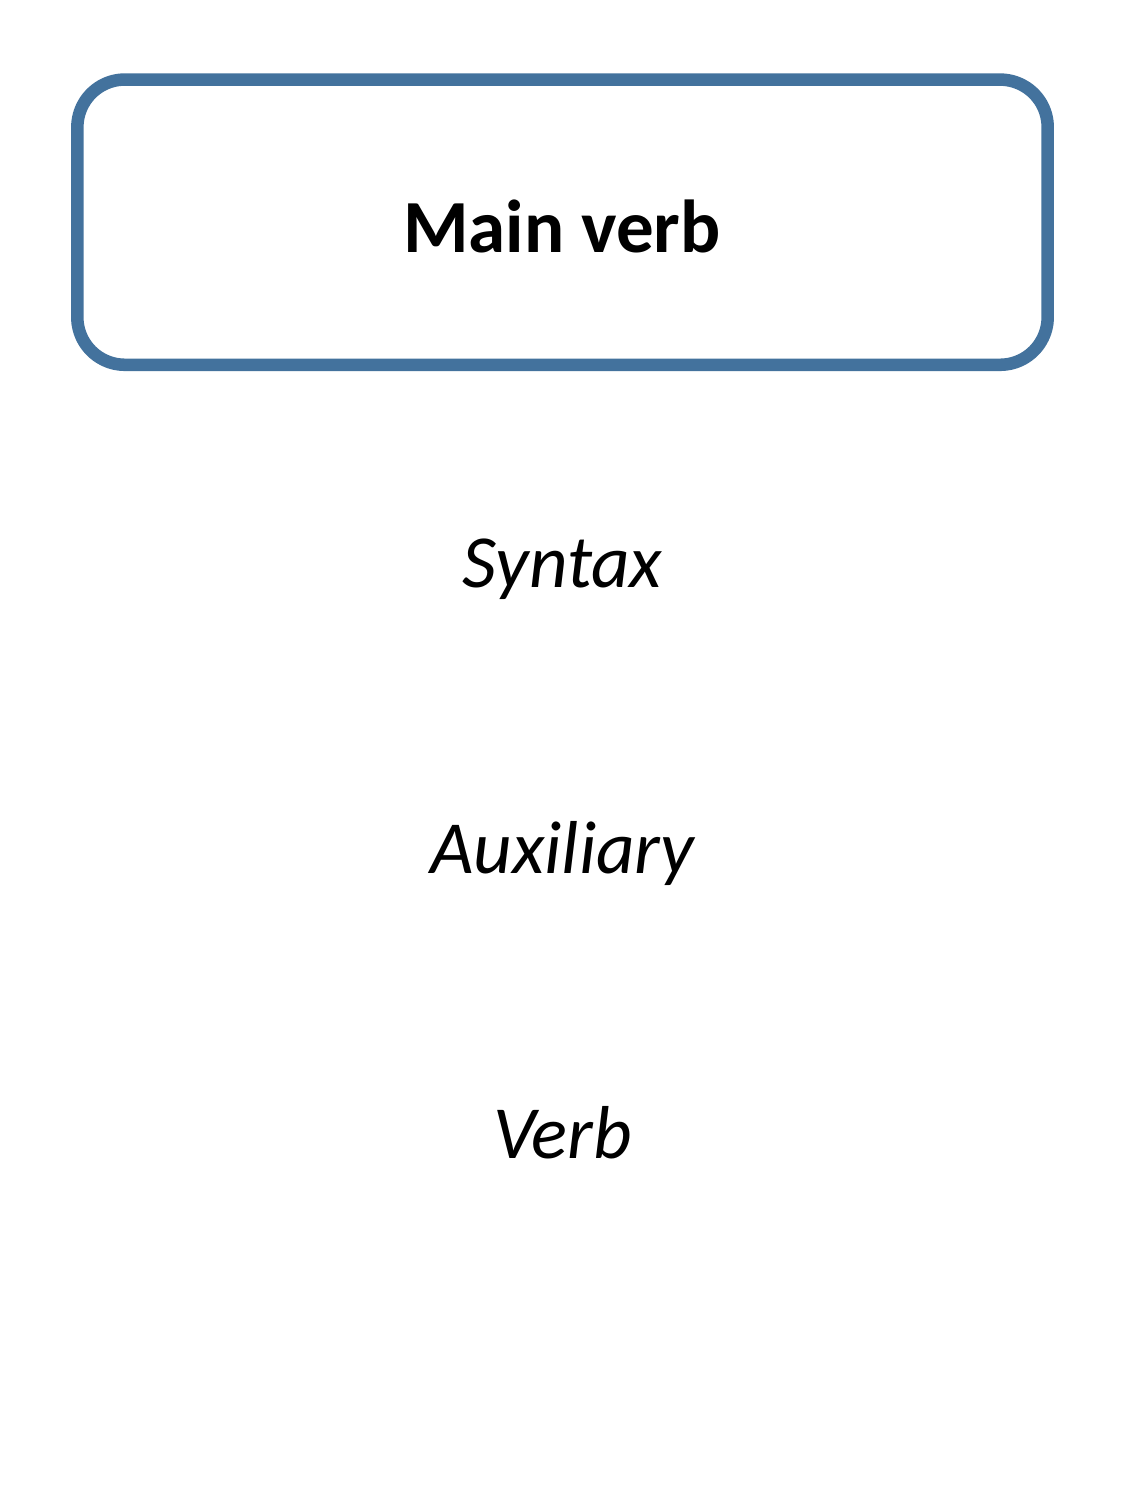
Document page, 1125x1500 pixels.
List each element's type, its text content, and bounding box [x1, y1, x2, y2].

text_box Main verb [76, 78, 1049, 366]
list Syntax Auxiliary Verb [77, 399, 1048, 1352]
